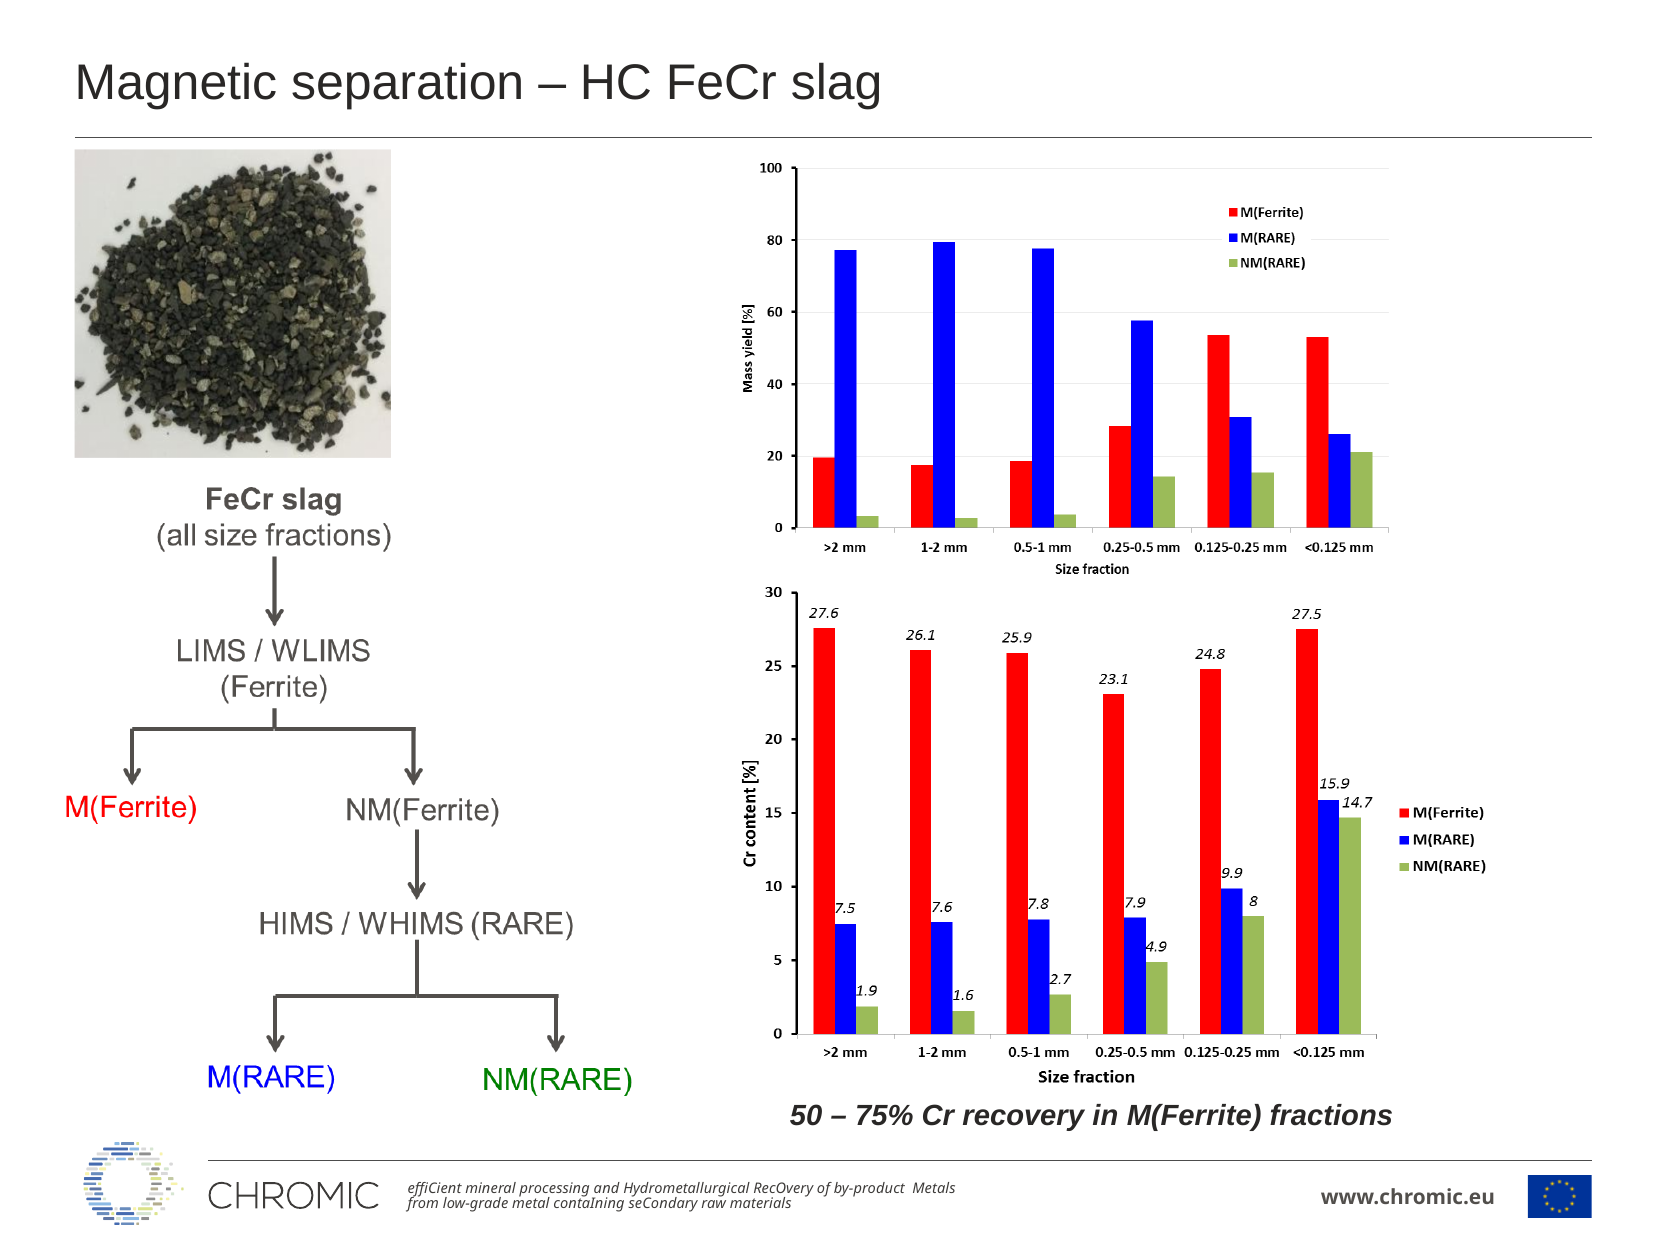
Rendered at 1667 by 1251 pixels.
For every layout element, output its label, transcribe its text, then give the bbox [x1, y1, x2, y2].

picture [45, 470, 651, 1115]
picture [1527, 1175, 1592, 1218]
picture [718, 141, 1501, 1103]
text_box 50 – 75% Cr recovery in M(Ferrite) fractions [650, 1089, 1534, 1139]
title Magnetic separation – HC FeCr slag [74, 50, 1513, 114]
picture [75, 145, 391, 462]
picture [83, 1142, 184, 1225]
